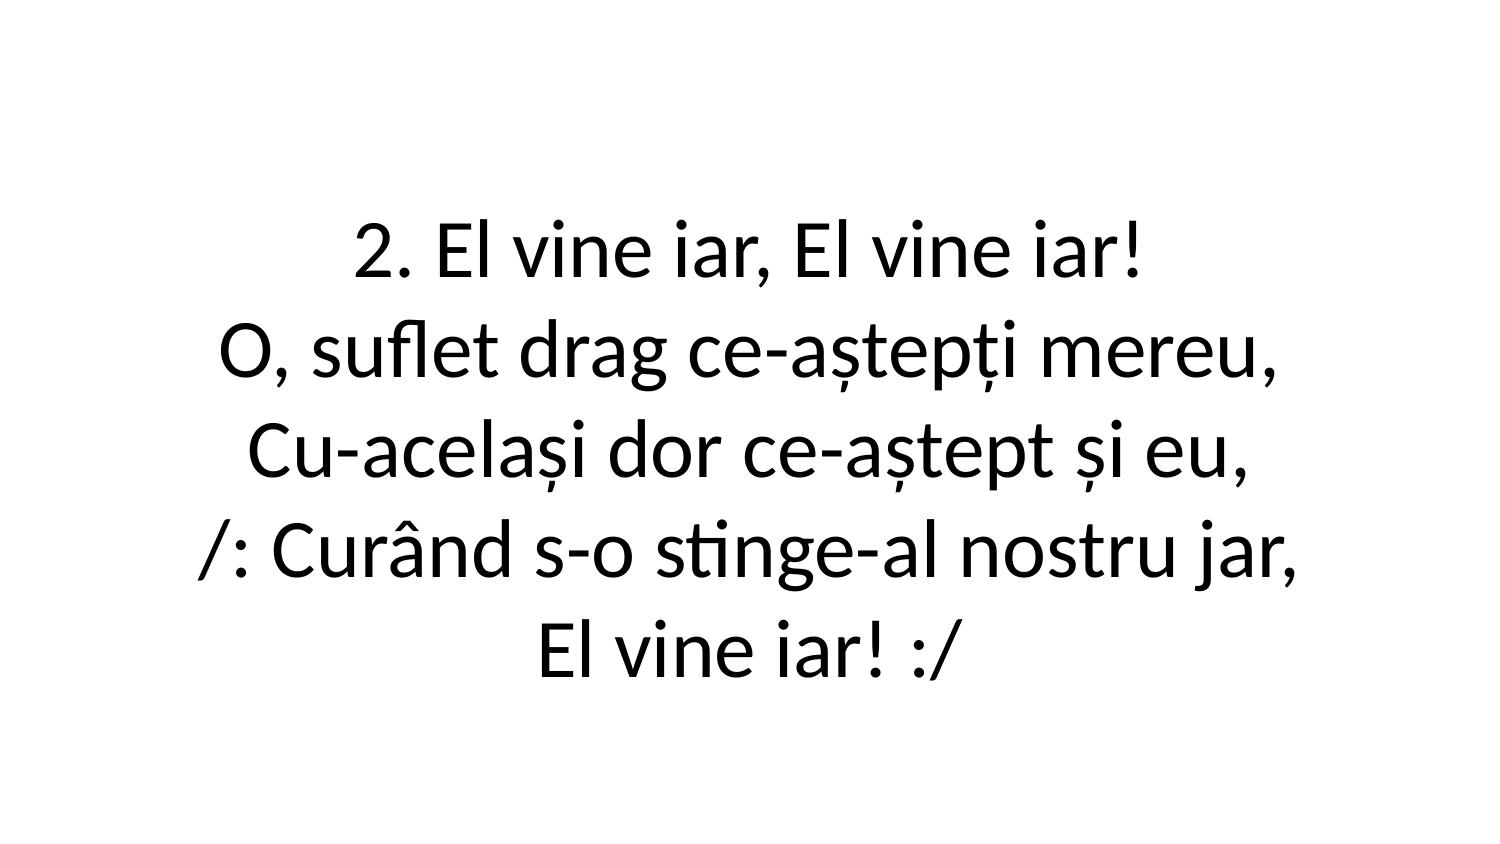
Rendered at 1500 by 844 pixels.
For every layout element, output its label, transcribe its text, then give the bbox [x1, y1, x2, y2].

text_box 2. El vine iar, El vine iar! O, suflet drag ce-aștepți mereu, Cu-același dor ce-aștept și eu, /: Curând s-o stinge-al nostru jar, El vine iar! :/ [183, 142, 1317, 702]
